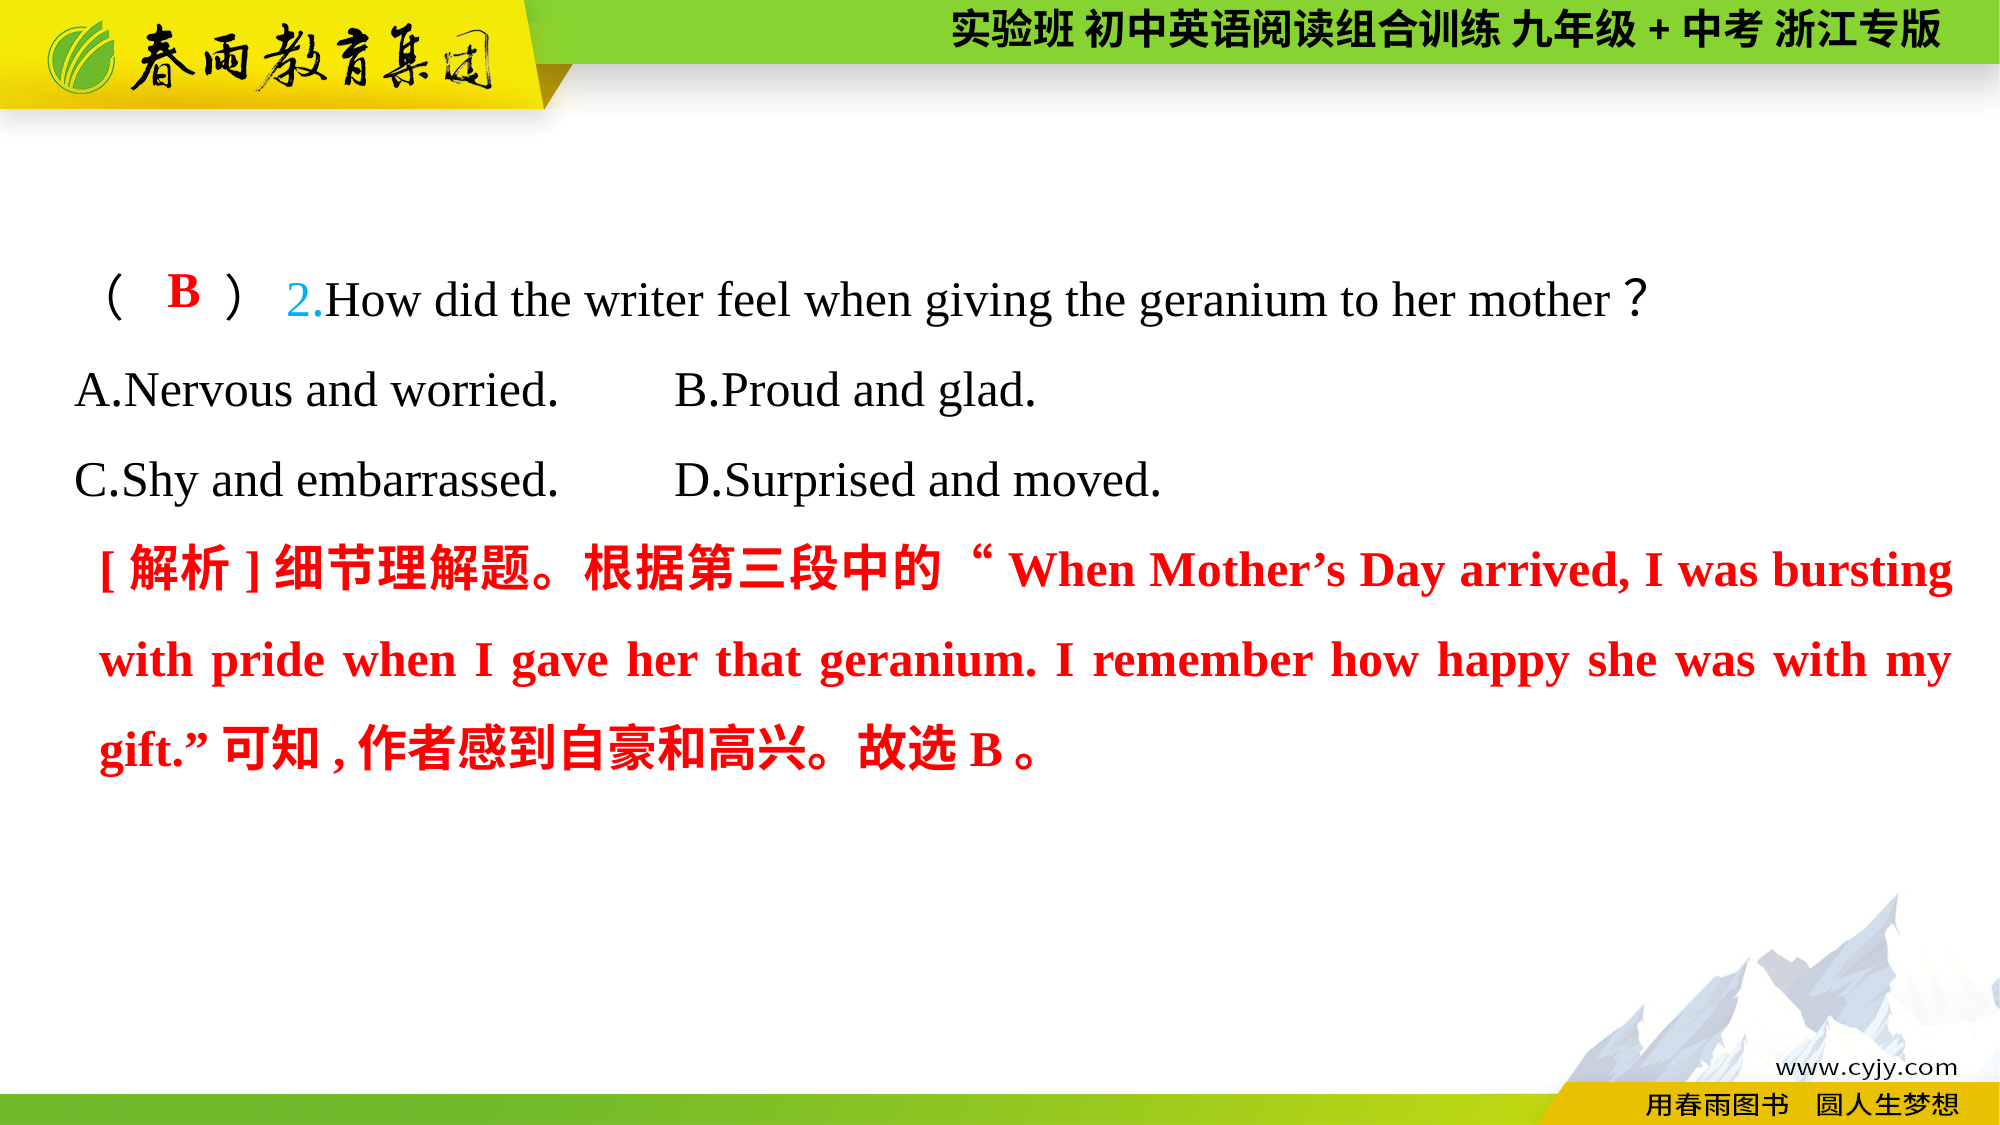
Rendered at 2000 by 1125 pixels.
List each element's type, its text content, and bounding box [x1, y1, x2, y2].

text_box [解析]细节理解题。根据第三段中的“When Mother’s Day arrived, I was bursting with pride when I gave her that geranium. I remember how happy she was with my gift.”可知,作者感到自豪和高兴。故选B。 [84, 498, 1969, 784]
list （ ）2.How did the writer feel when giving the geranium to her mother？ A.Nervous and worried. B.Proud and glad. C.Shy and embarrassed. D.Surprised and moved. [59, 228, 1944, 505]
picture [0, 0, 2000, 1125]
text_box B [152, 250, 216, 326]
